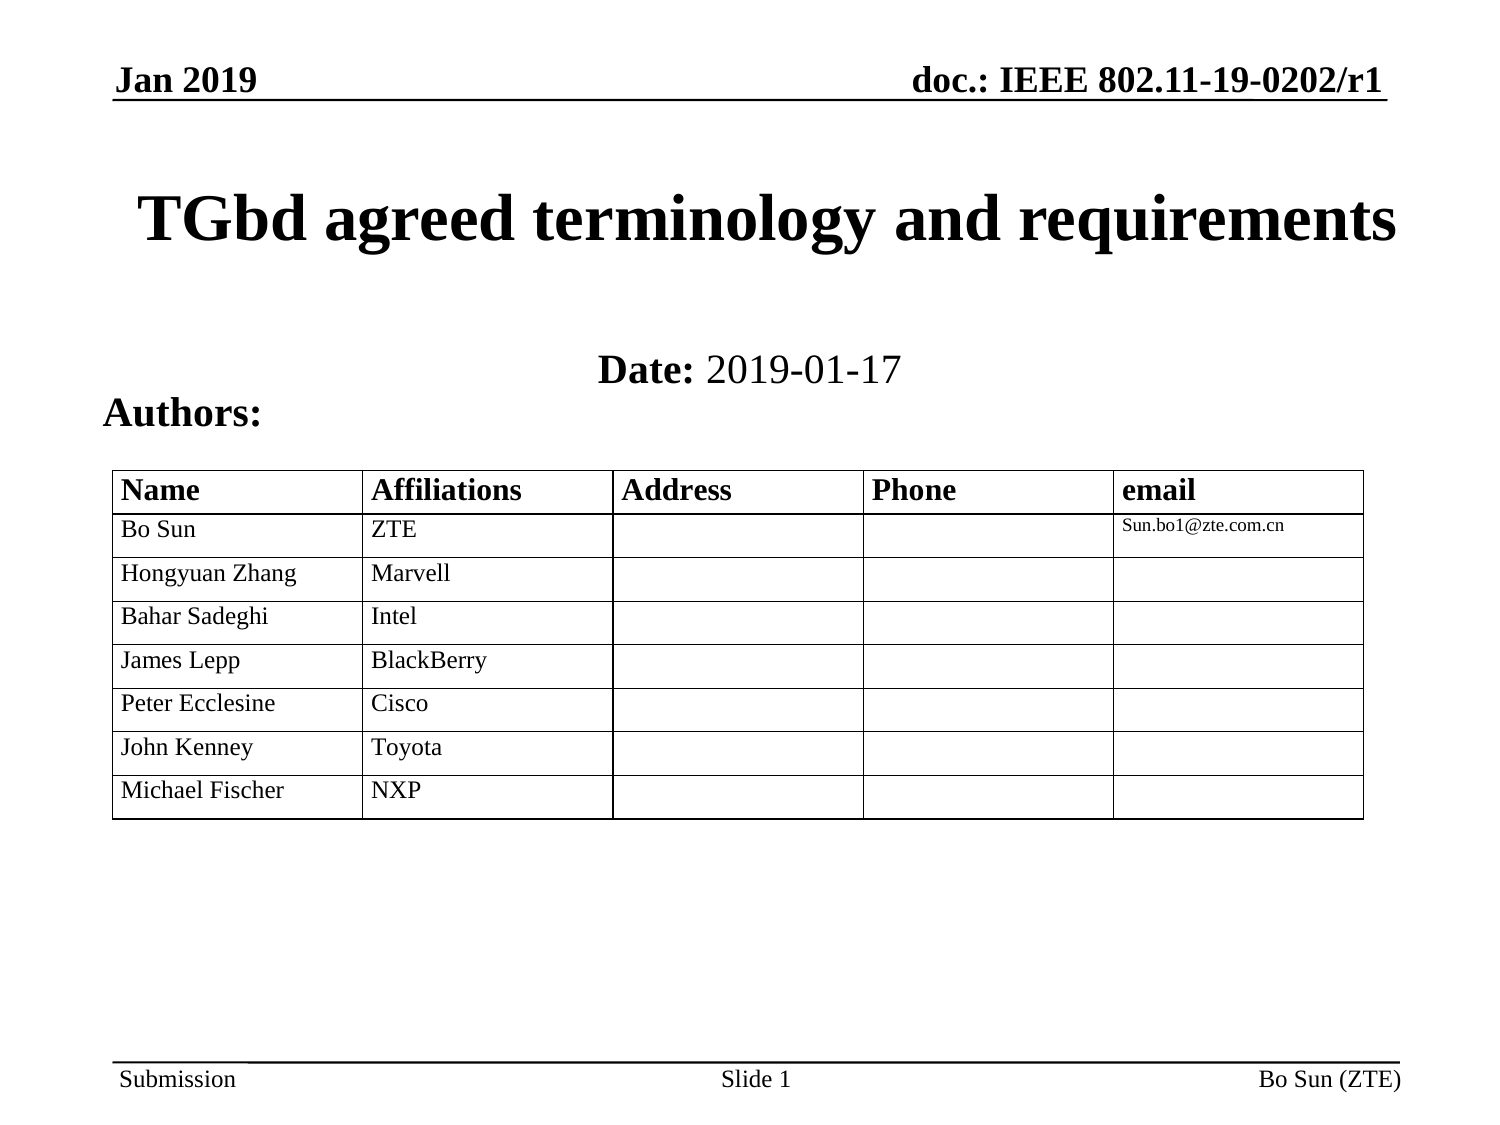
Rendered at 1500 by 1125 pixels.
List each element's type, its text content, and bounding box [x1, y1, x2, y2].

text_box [100, 469, 1415, 899]
title TGbd agreed terminology and requirements [112, 112, 1424, 315]
footer Bo Sun (ZTE) [1256, 1062, 1402, 1093]
list Date: 2019-01-17 [112, 334, 1388, 398]
slide_number Slide 1 [712, 1062, 800, 1093]
text_box Authors: [87, 377, 325, 440]
